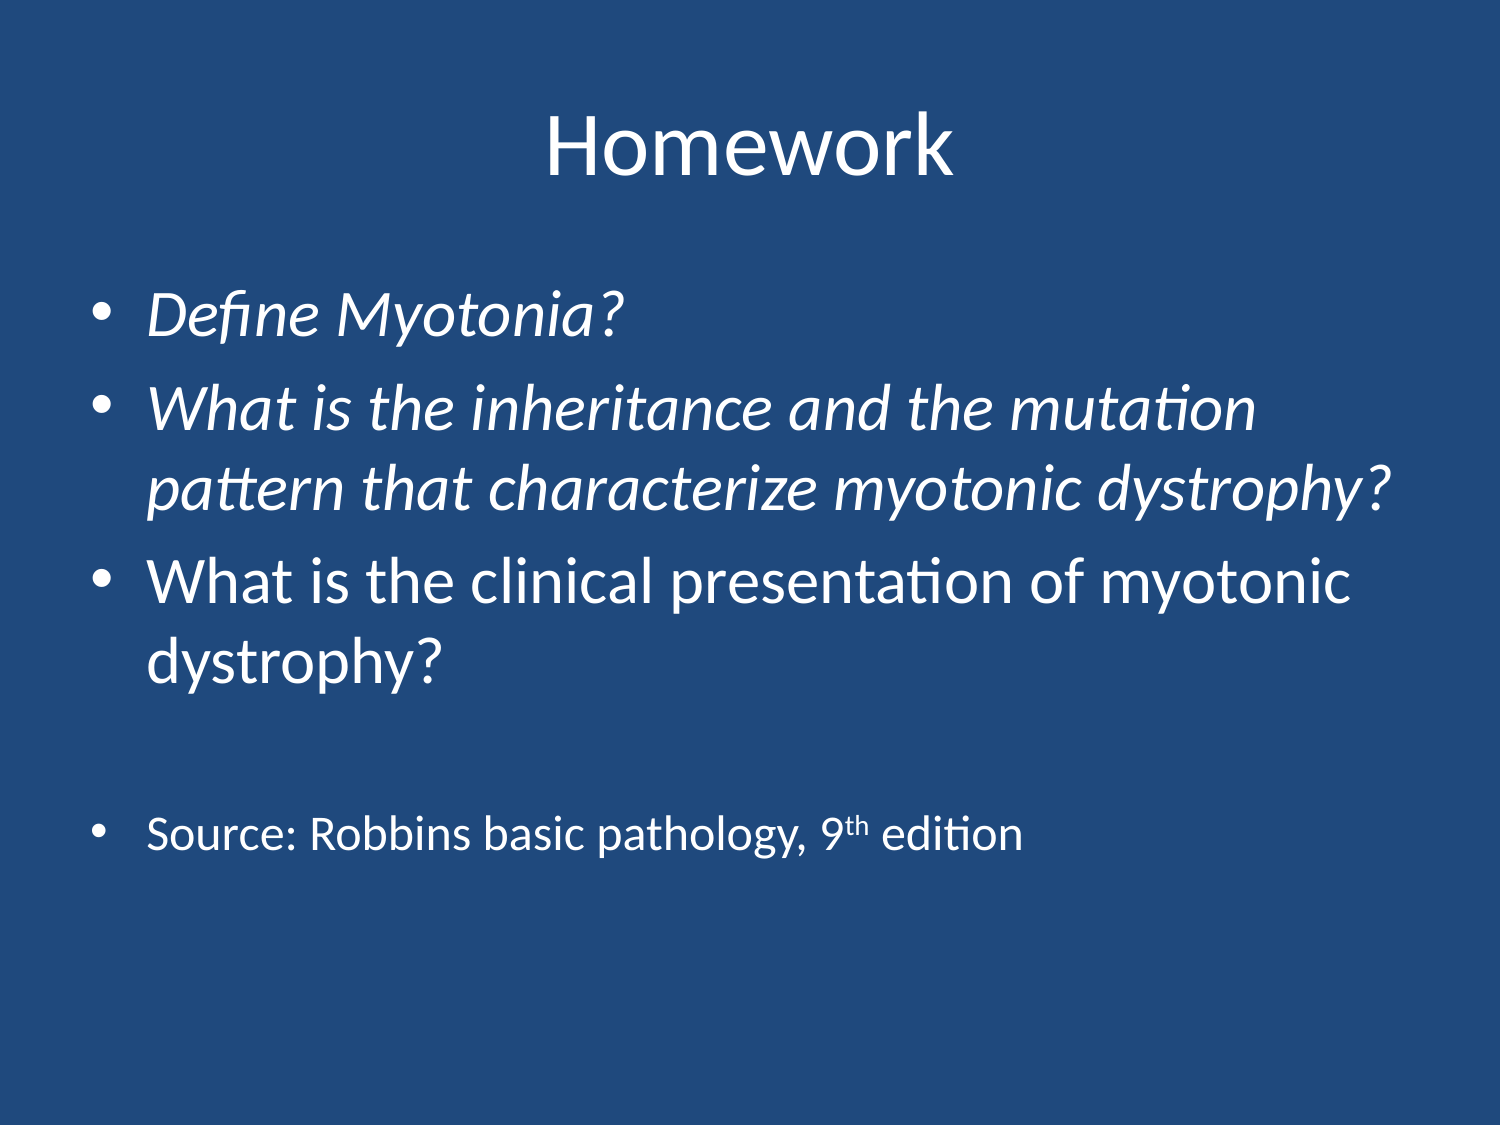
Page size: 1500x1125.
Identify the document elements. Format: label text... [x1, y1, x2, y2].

title Homework [75, 45, 1425, 233]
list Define Myotonia? What is the inheritance and the mutation pattern that characterize myotonic dystrophy? What is the clinical presentation of myotonic dystrophy? Source: Robbins basic pathology, 9th edition [75, 262, 1425, 1005]
